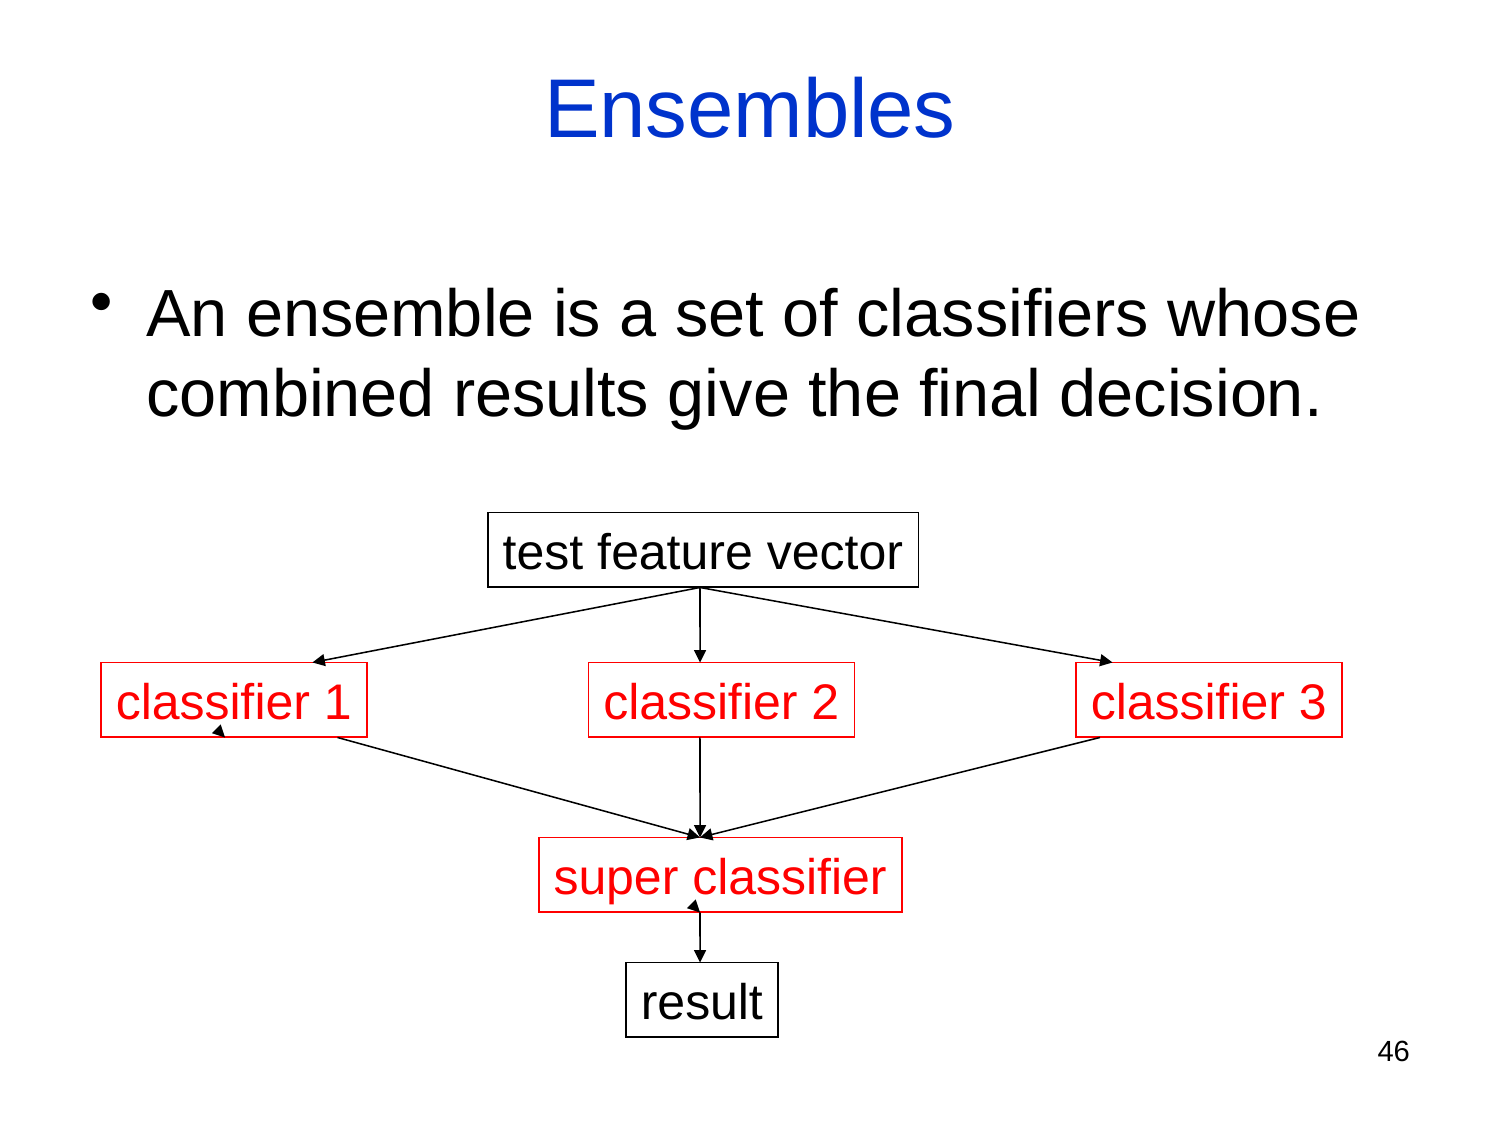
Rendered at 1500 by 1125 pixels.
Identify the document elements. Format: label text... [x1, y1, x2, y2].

slide_number 46 [1074, 1024, 1426, 1103]
text_box [693, 737, 707, 836]
text_box [699, 587, 1113, 667]
text_box [312, 587, 699, 667]
text_box classifier 1 [101, 662, 367, 738]
text_box [686, 899, 700, 913]
text_box classifier 3 [1076, 662, 1342, 738]
text_box [693, 588, 707, 663]
text_box [693, 912, 707, 963]
text_box [337, 737, 700, 841]
list An ensemble is a set of classifiers whose combined results give the final decision. [75, 262, 1425, 1005]
text_box test feature vector [488, 512, 919, 588]
text_box [700, 737, 1100, 841]
title Ensembles [75, 45, 1425, 233]
text_box result [625, 962, 778, 1038]
text_box [211, 724, 226, 738]
text_box classifier 2 [588, 662, 855, 738]
text_box super classifier [538, 837, 902, 913]
